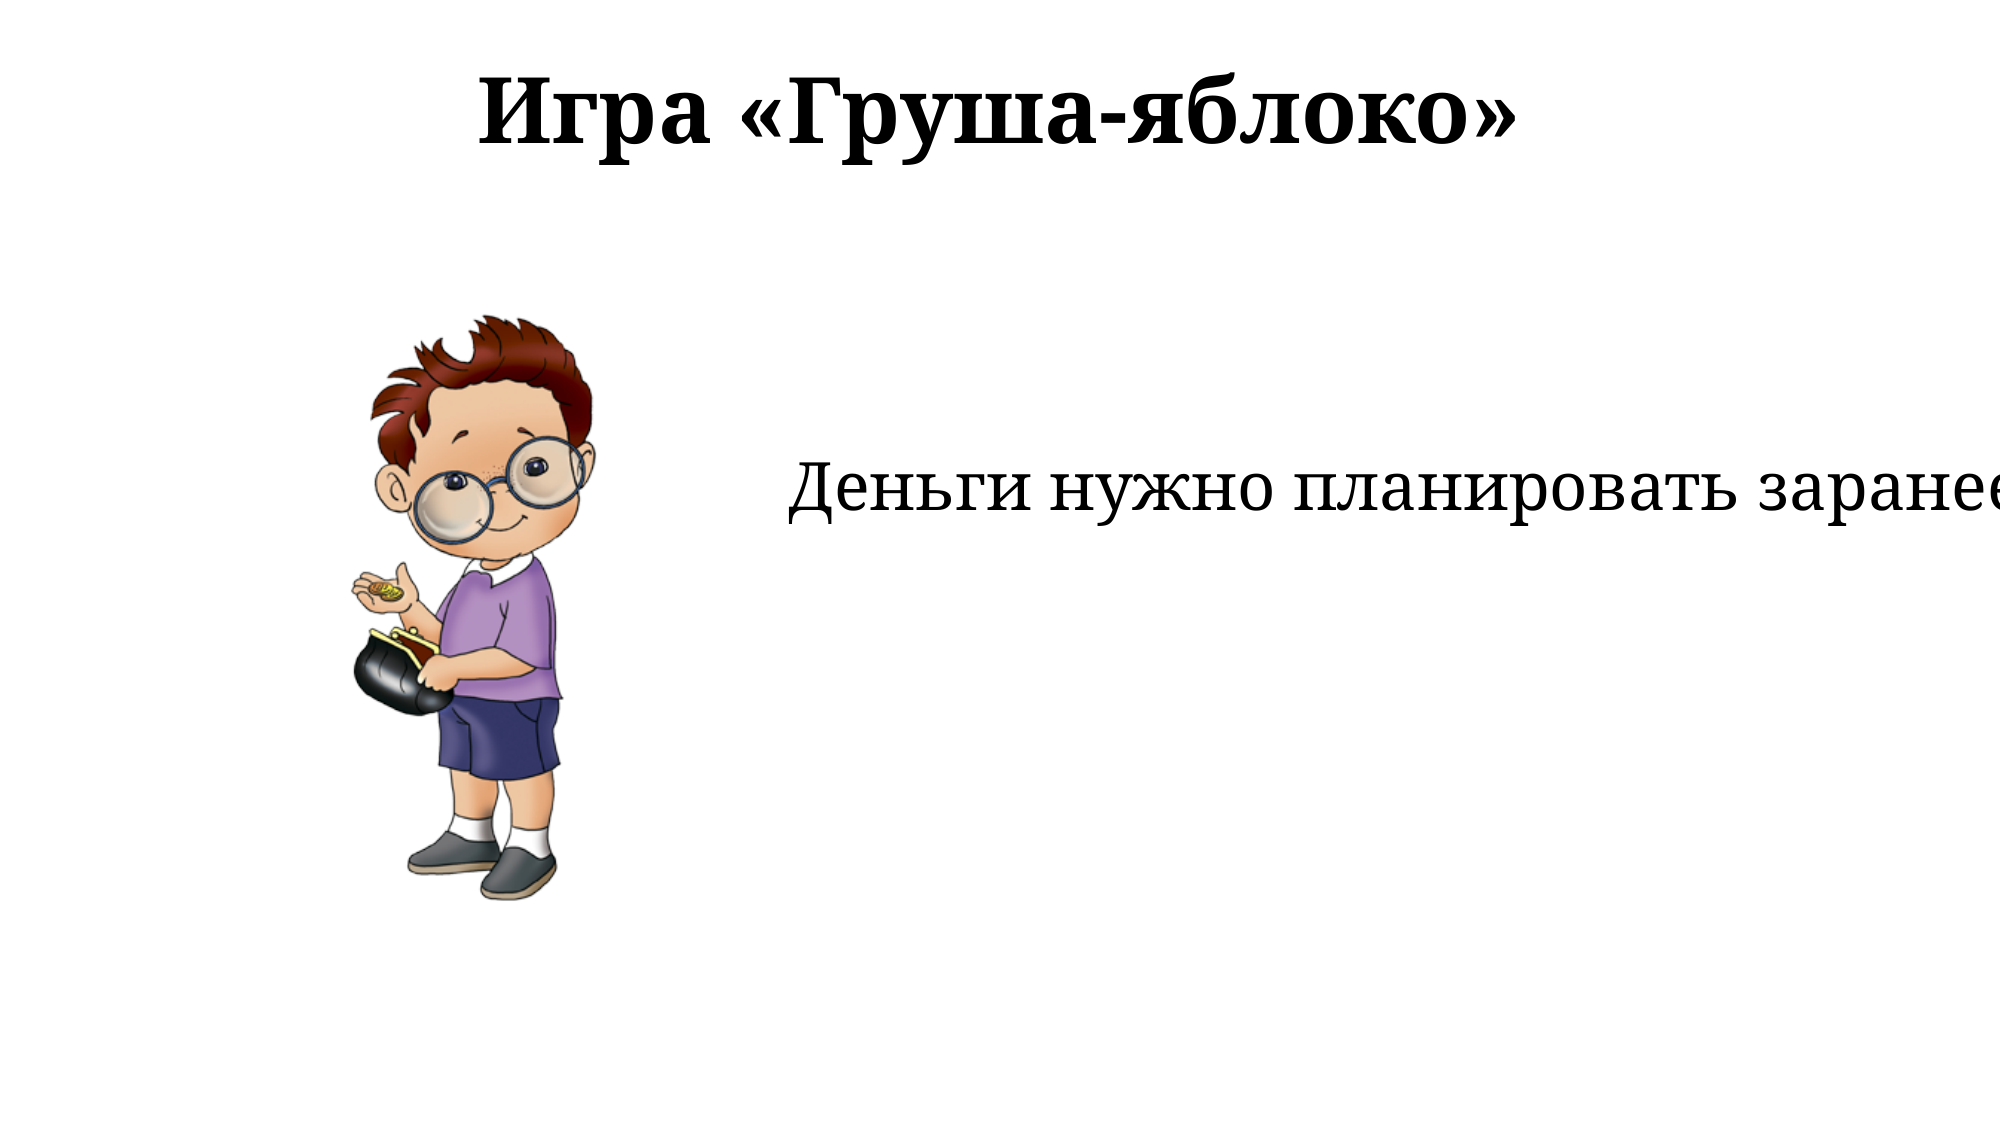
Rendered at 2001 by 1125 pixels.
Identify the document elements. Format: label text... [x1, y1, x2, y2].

title Игра «Груша-яблоко» [137, 59, 1863, 278]
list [0, 277, 964, 992]
text_box Деньги нужно планировать заранее. [964, 436, 2000, 531]
